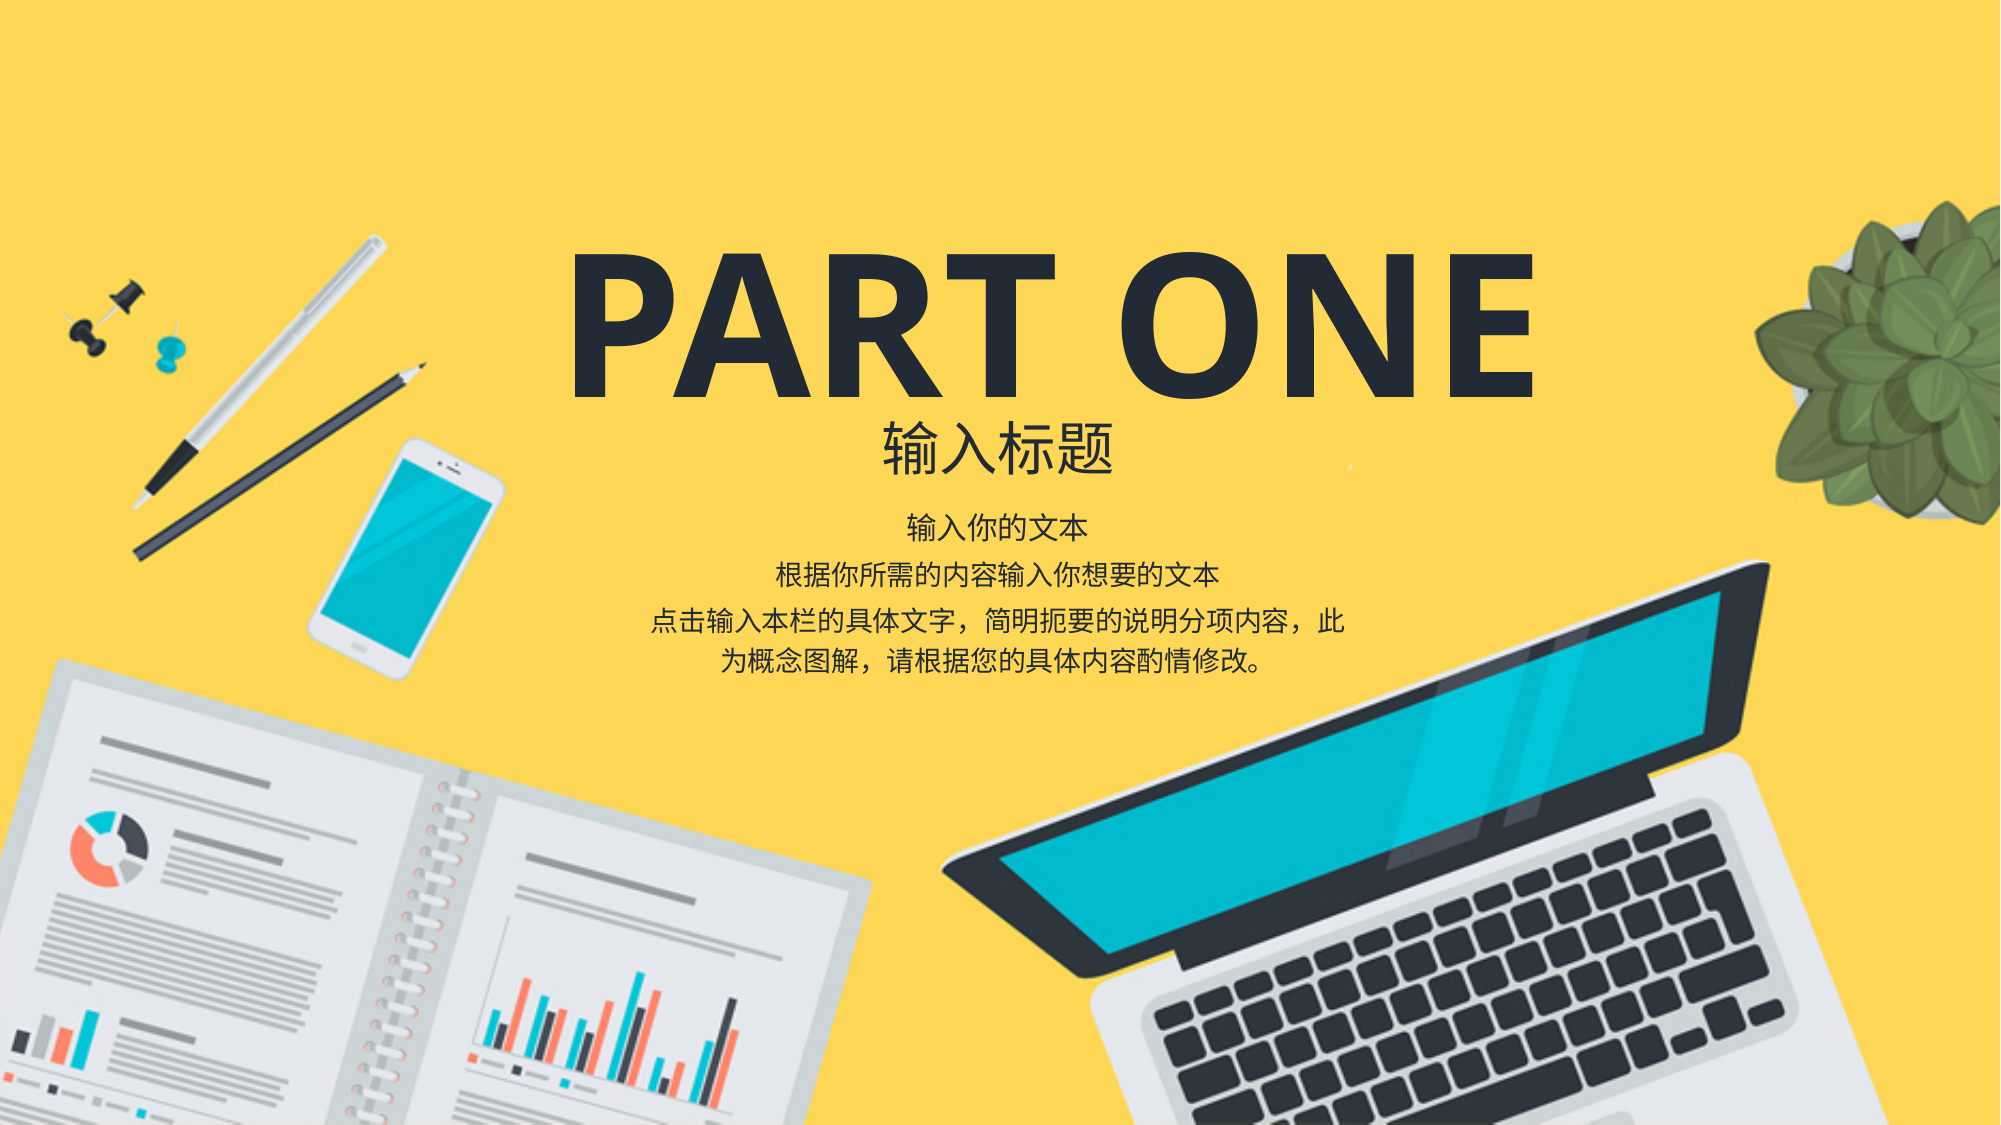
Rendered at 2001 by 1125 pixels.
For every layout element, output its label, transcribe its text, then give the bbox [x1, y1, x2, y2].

text_box 输入标题 [565, 404, 1430, 489]
picture [0, 0, 2001, 1125]
text_box 输入你的文本 根据你所需的内容输入你想要的文本 点击输入本栏的具体文字，简明扼要的说明分项内容，此为概念图解，请根据您的具体内容酌情修改。 [620, 490, 1376, 689]
text_box PART ONE [439, 189, 1639, 445]
